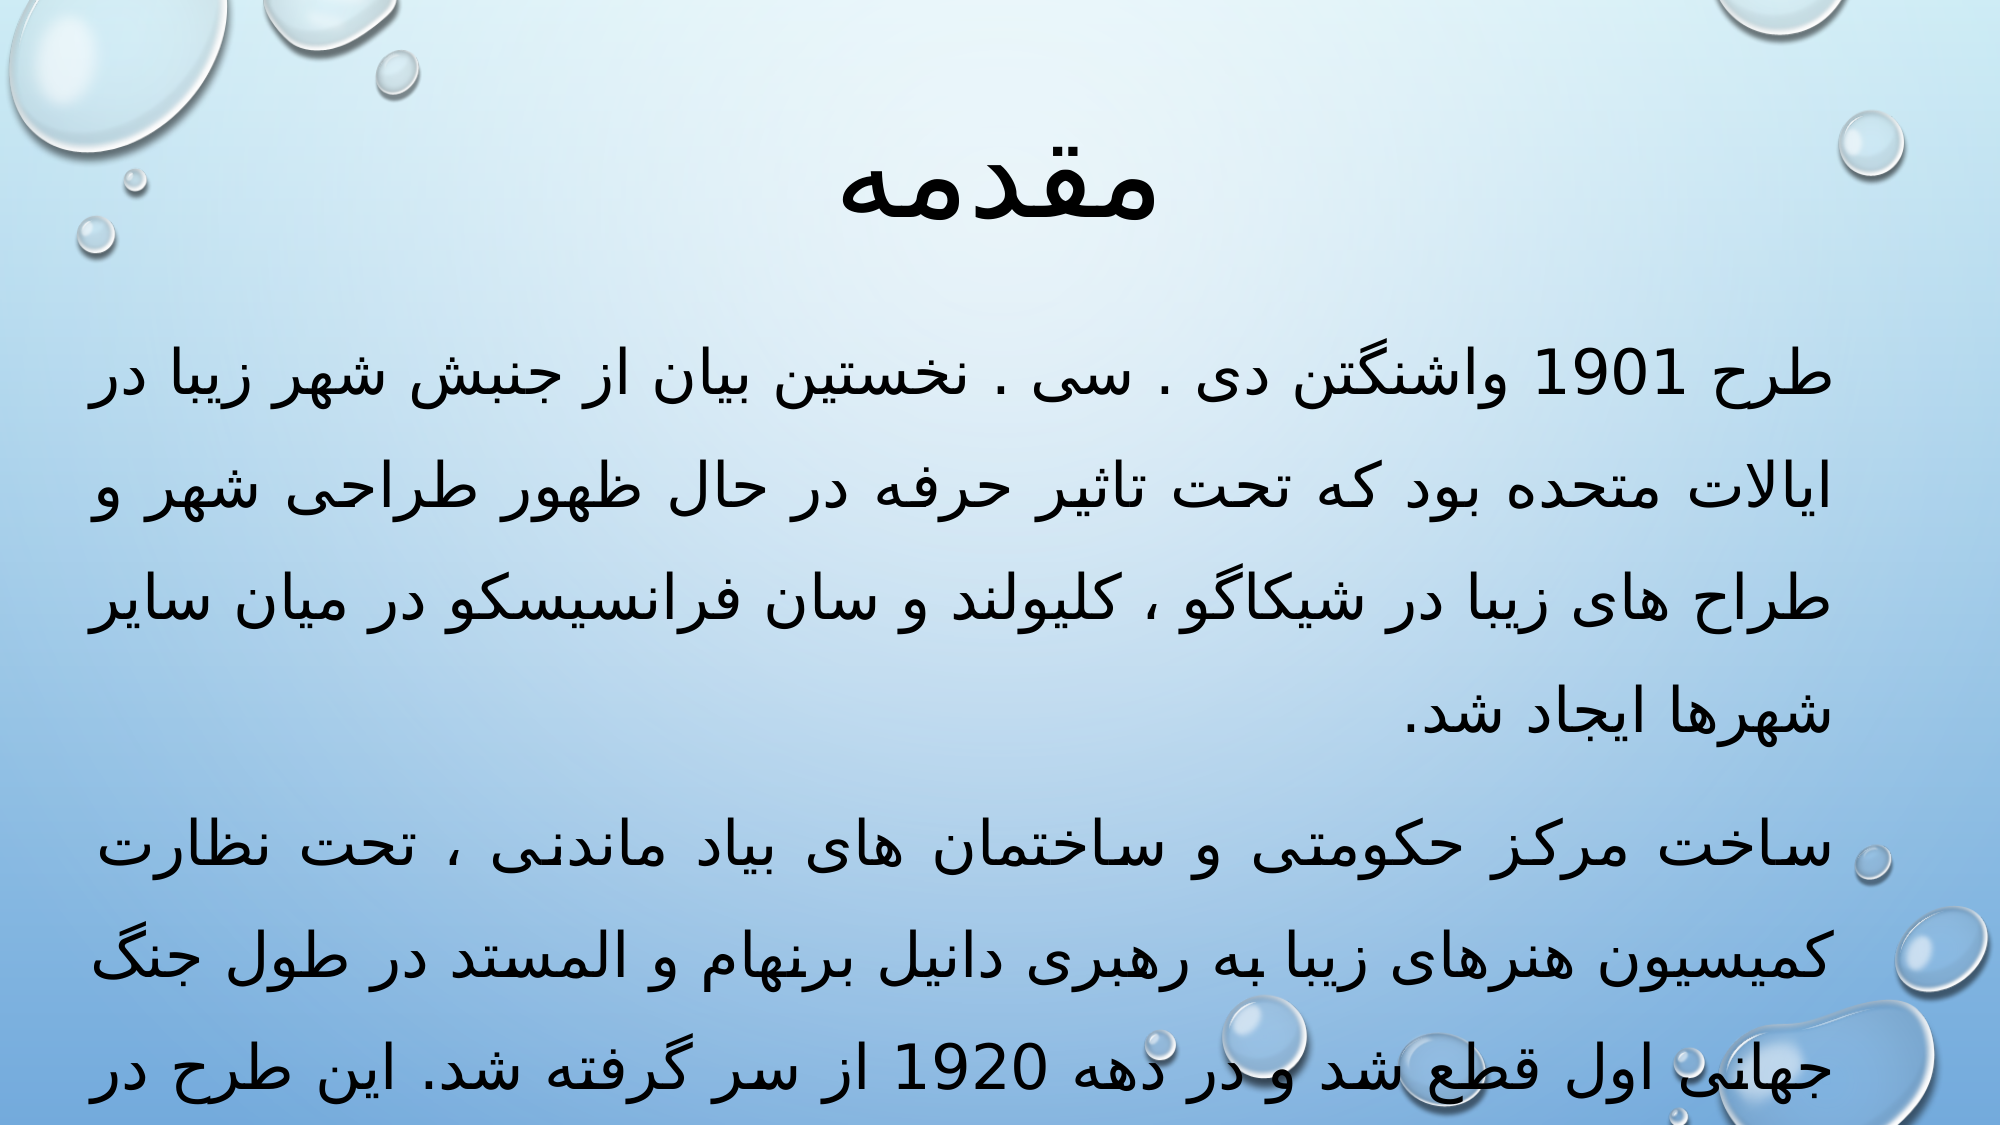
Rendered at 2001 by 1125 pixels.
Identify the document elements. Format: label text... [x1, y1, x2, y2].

list طرح 1901 واشنگتن دی . سی . نخستین بیان از جنبش شهر زیبا در ایالات متحده بود که تحت تاثیر حرفه در حال ظهور طراحی شهر و طراح های زیبا در شیکاگو ، کلیولند و سان فرانسیسکو در میان سایر شهرها ایجاد شد. ساخت مرکز حکومتی و ساختمان های بیاد ماندنی ، تحت نظارت کمیسیون هنرهای زیبا به رهبری دانیل برنهام و المستد در طول جنگ جهانی اول قطع شد و در دهه 1920 از سر گرفته شد. این طرح در ماه می 1922 با نصب بنای یادبود لینکلن به پایان رسید. [75, 287, 1850, 960]
picture [0, 0, 2000, 1125]
title مقدمه [149, 45, 1851, 308]
